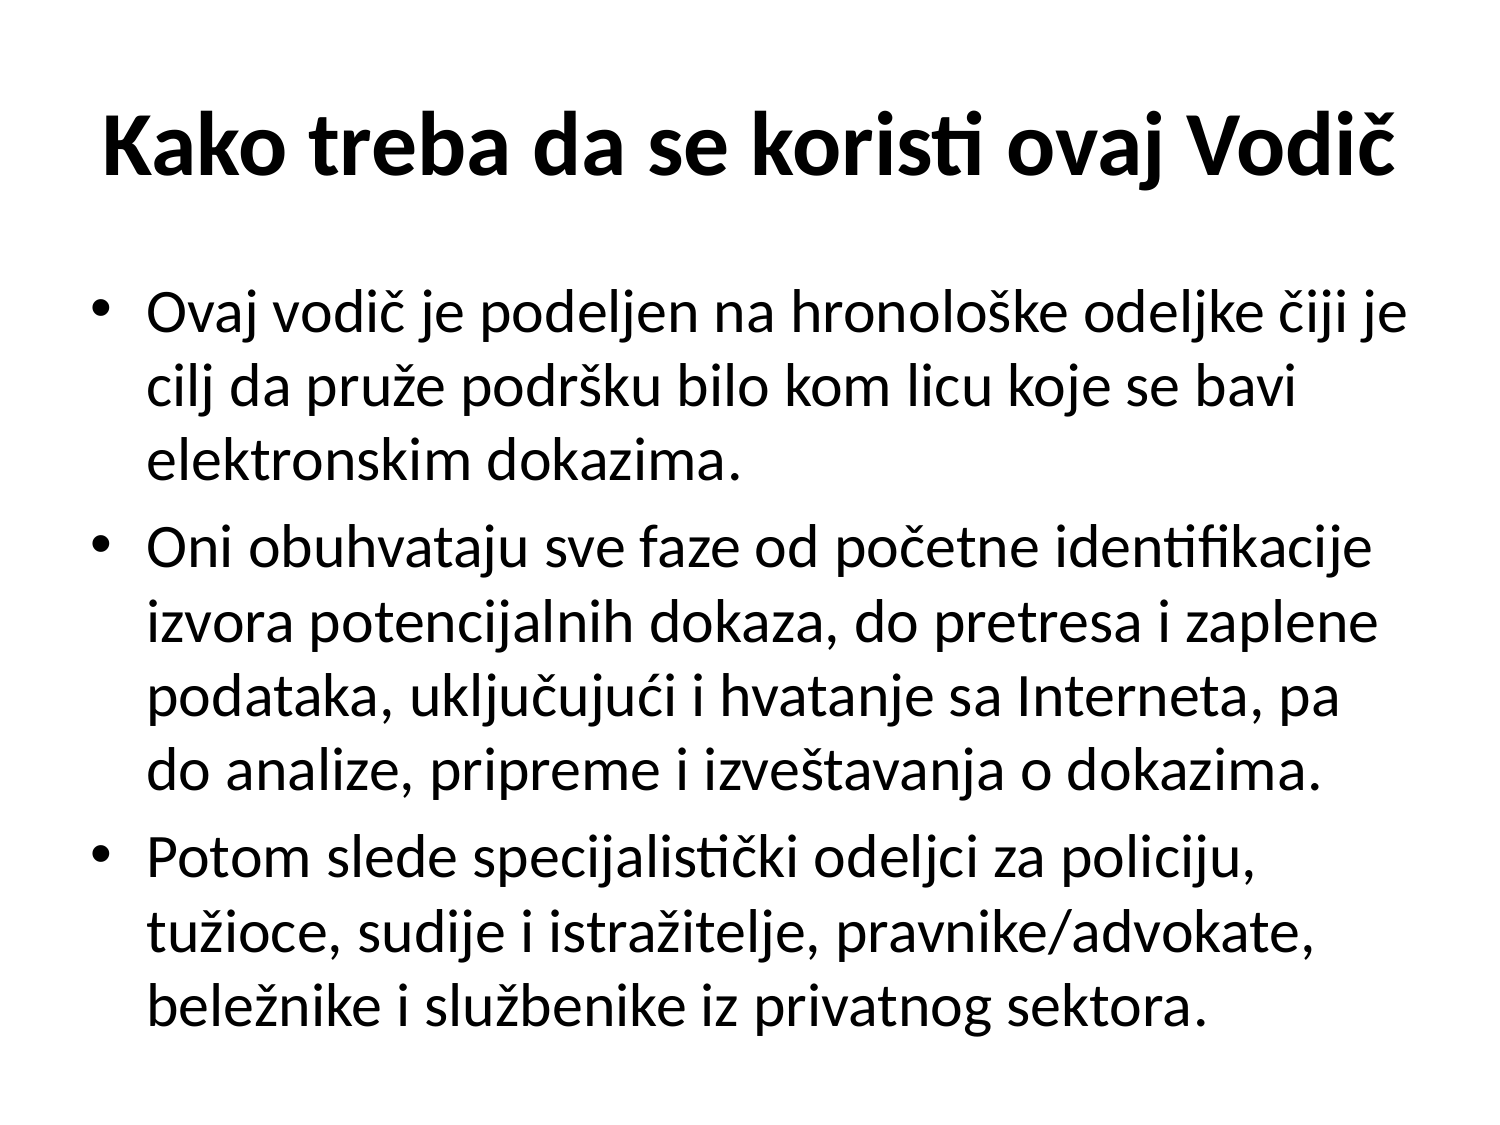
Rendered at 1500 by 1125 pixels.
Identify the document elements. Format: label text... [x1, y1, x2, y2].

title Kako treba da se koristi ovaj Vodič [75, 45, 1425, 233]
list Ovaj vodič je podeljen na hronološke odeljke čiji je cilj da pruže podršku bilo kom licu koje se bavi elektronskim dokazima. Oni obuhvataju sve faze od početne identifikacije izvora potencijalnih dokaza, do pretresa i zaplene podataka, uključujući i hvatanje sa Interneta, pa do analize, pripreme i izveštavanja o dokazima. Potom slede specijalistički odeljci za policiju, tužioce, sudije i istražitelje, pravnike/advokate, beležnike i službenike iz privatnog sektora. [75, 262, 1425, 1062]
